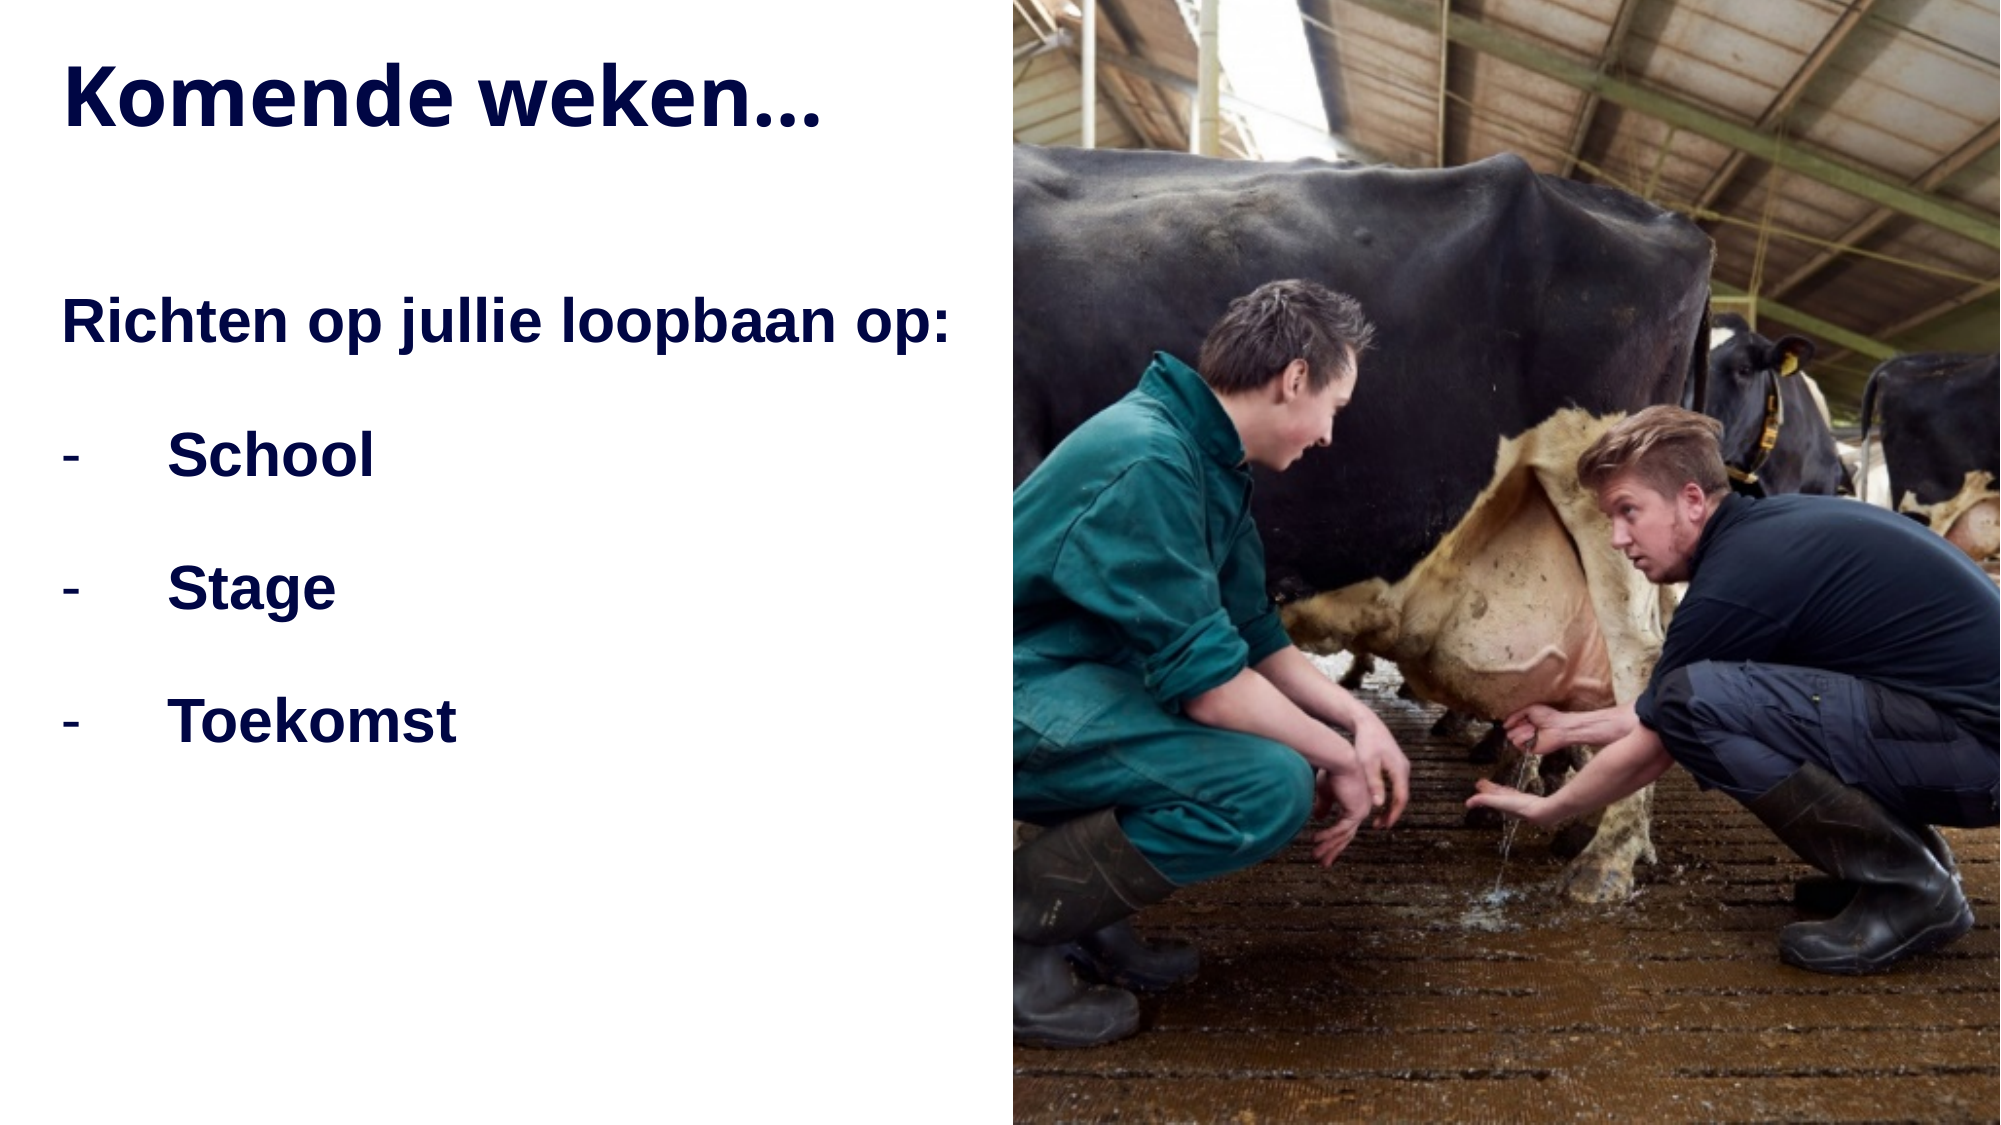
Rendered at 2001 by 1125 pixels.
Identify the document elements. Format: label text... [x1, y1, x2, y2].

picture [1012, 0, 2000, 1125]
title Komende weken… [60, 48, 987, 239]
list Richten op jullie loopbaan op: School Stage Toekomst [60, 280, 987, 1006]
